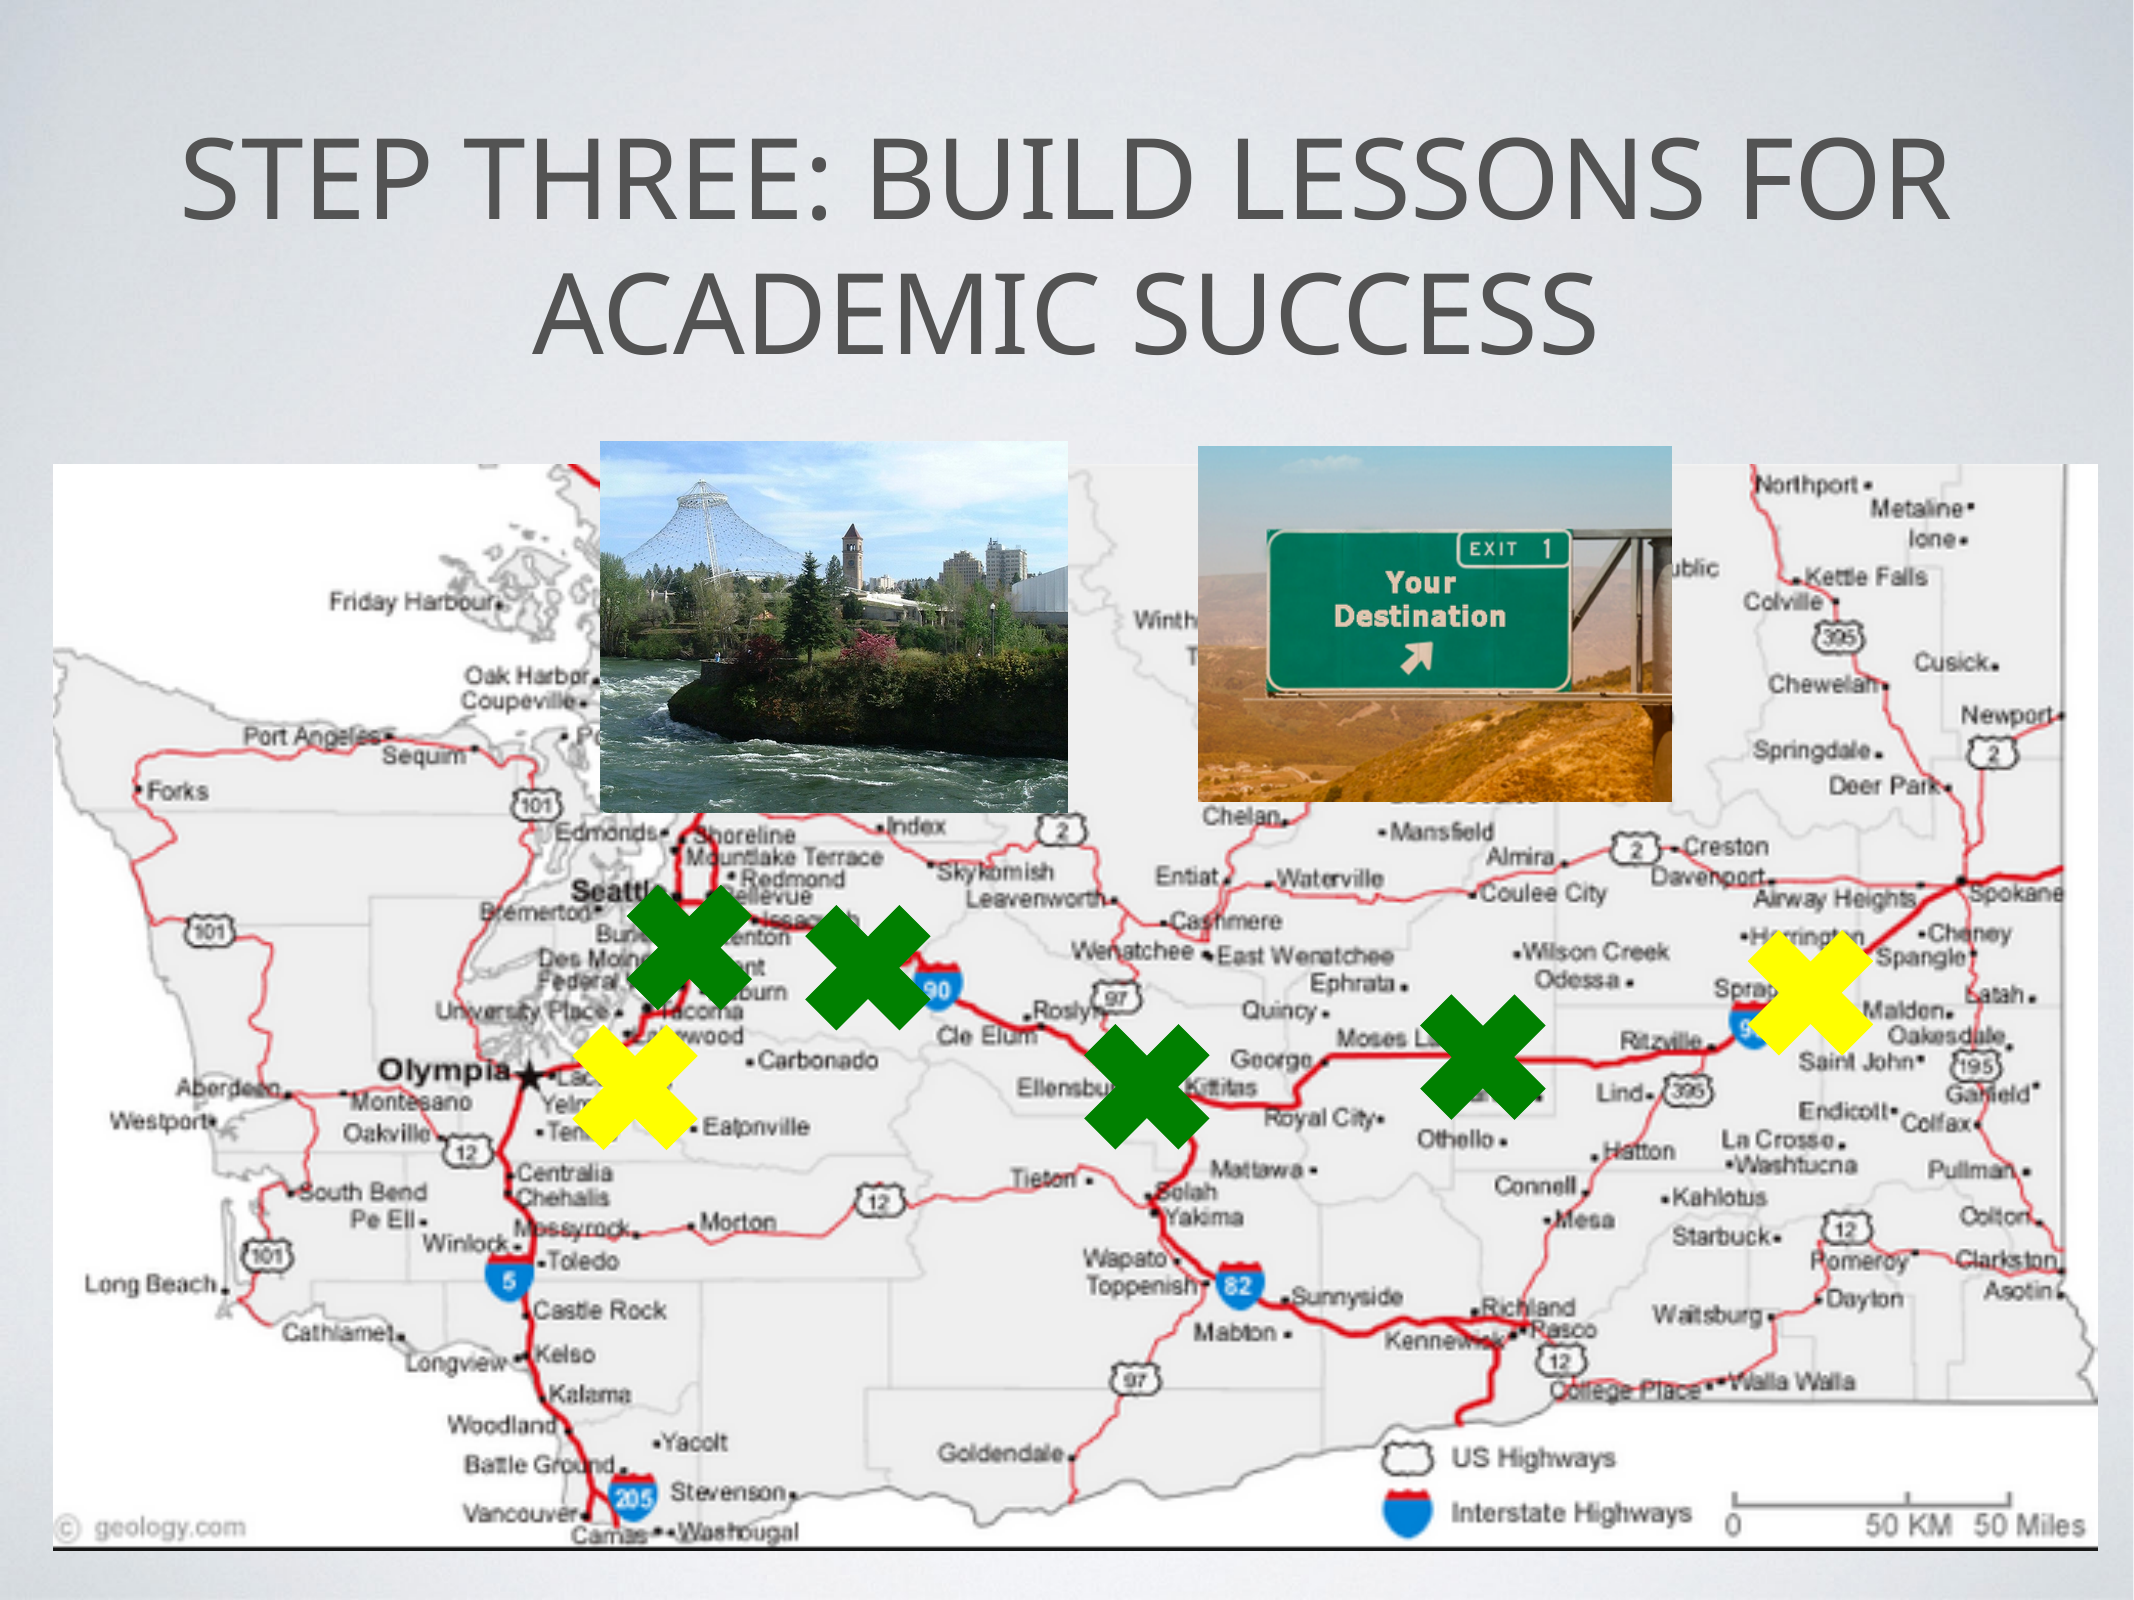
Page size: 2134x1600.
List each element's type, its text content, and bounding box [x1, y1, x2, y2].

picture [0, 0, 2134, 1600]
title Step three: Build lessons for academic success [57, 41, 2076, 443]
